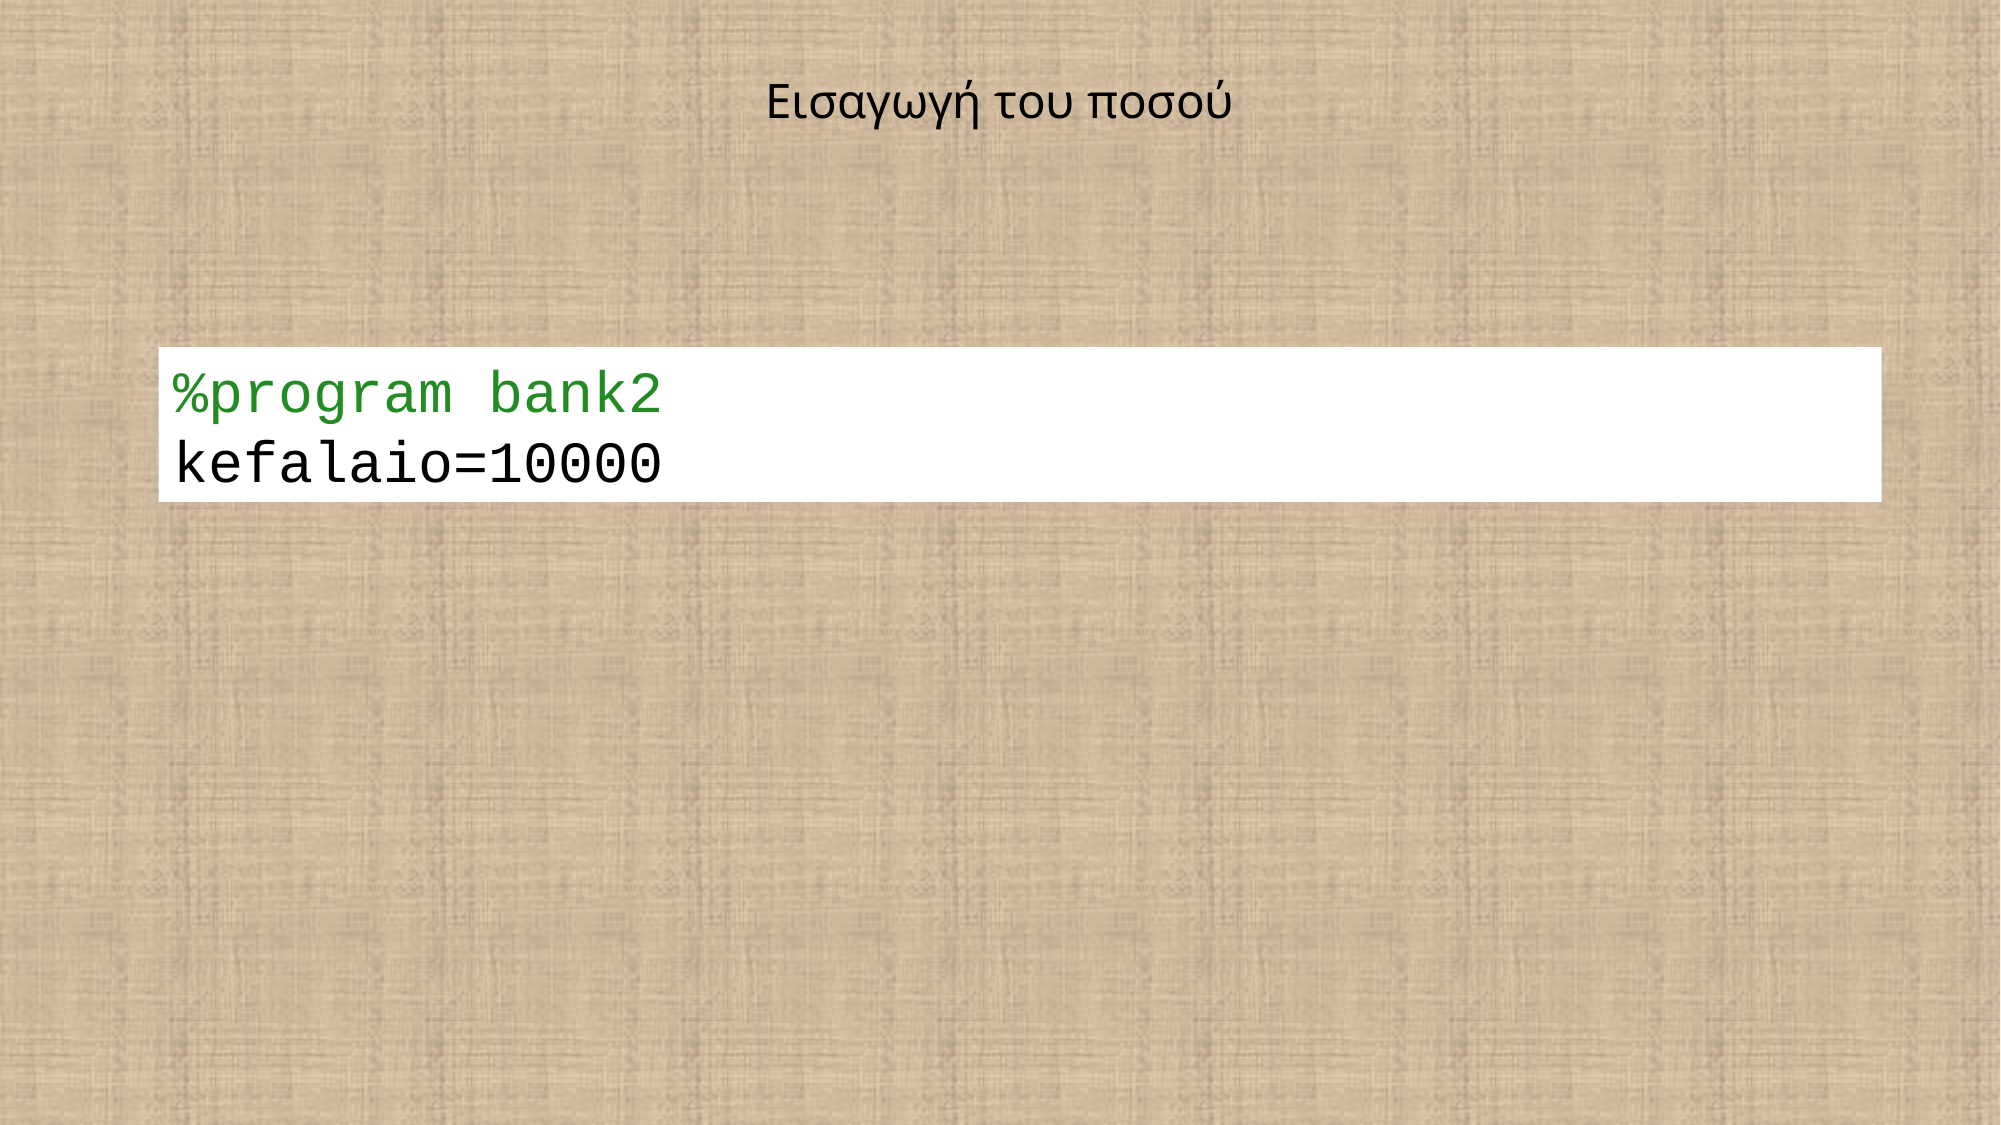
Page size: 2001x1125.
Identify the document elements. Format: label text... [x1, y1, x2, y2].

text_box %program bank2 kefalaio=10000 [158, 347, 1882, 502]
title Εισαγωγή του ποσού [249, 16, 1750, 137]
